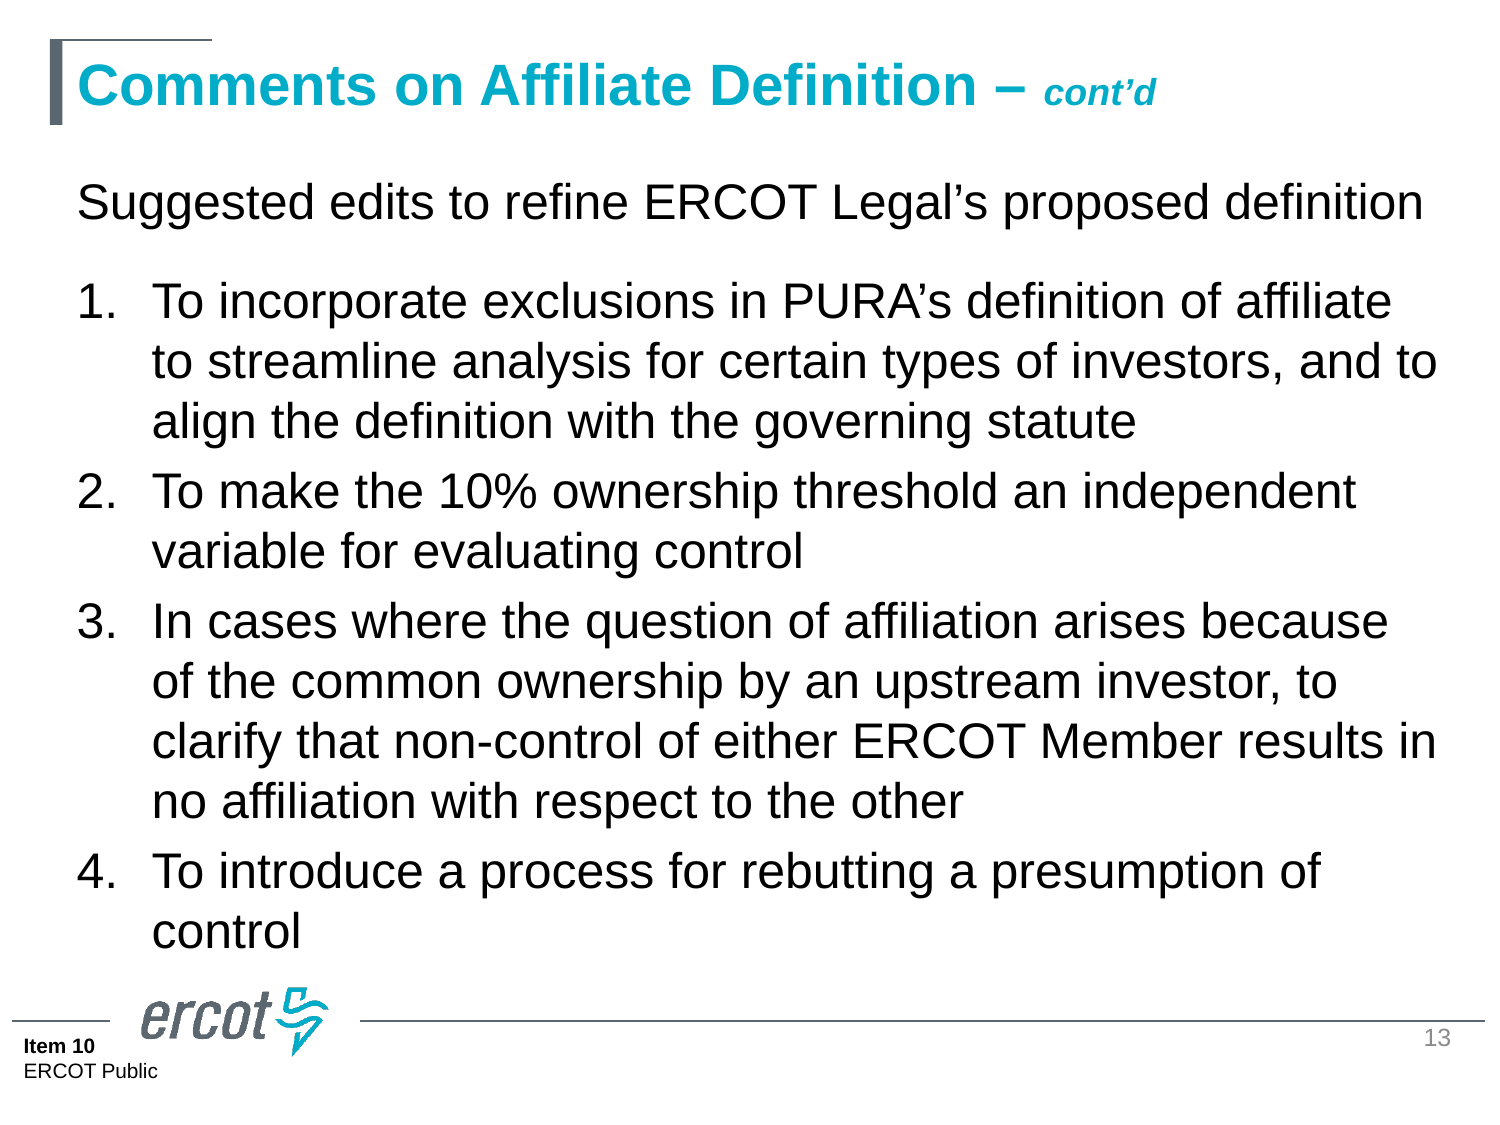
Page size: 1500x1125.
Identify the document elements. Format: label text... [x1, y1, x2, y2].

slide_number 13 [1387, 1012, 1488, 1062]
picture [137, 983, 332, 1059]
title Comments on Affiliate Definition – cont’d [62, 39, 1450, 134]
list Suggested edits to refine ERCOT Legal’s proposed definition To incorporate exclusions in PURA’s definition of affiliate to streamline analysis for certain types of investors, and to align the definition with the governing statute To make the 10% ownership threshold an independent variable for evaluating control In cases where the question of affiliation arises because of the common ownership by an upstream investor, to clarify that non-control of either ERCOT Member results in no affiliation with respect to the other To introduce a process for rebutting a presumption of control [61, 161, 1456, 979]
